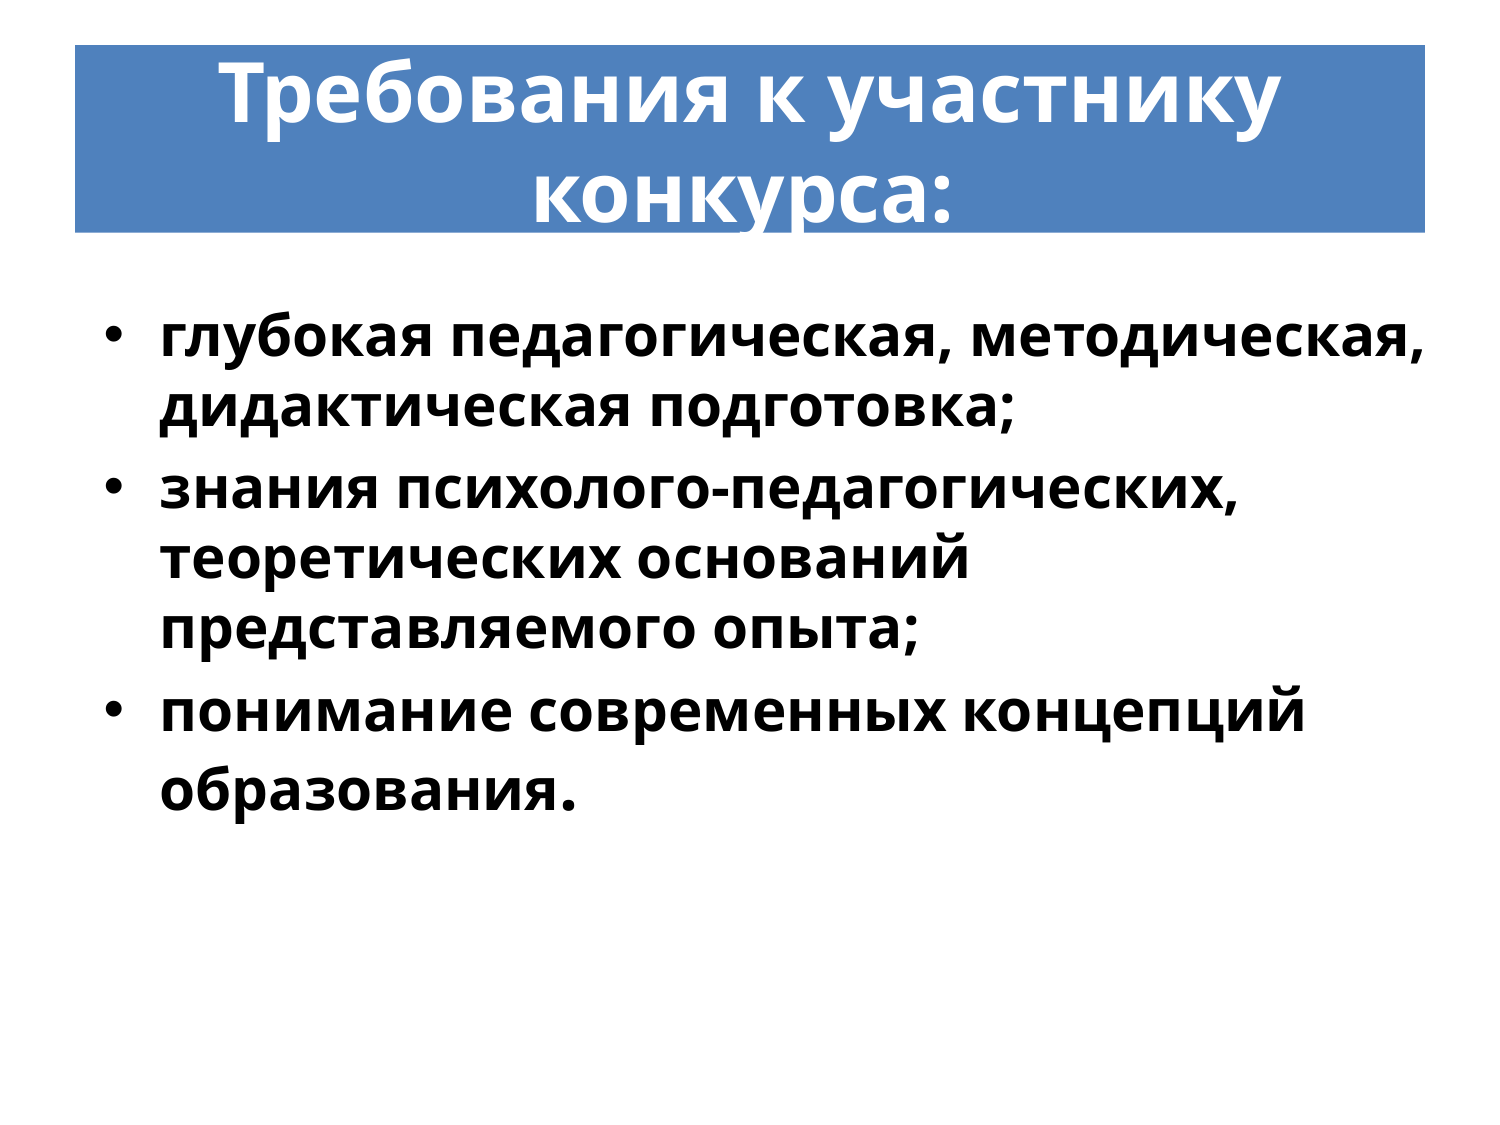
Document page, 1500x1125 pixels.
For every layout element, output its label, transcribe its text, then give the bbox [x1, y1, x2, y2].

title Требования к участнику конкурса: [75, 45, 1425, 233]
list глубокая педагогическая, методическая, дидактическая подготовка; знания психолого-педагогических, теоретических оснований представляемого опыта; понимание современных концепций образования. [88, 290, 1469, 1006]
